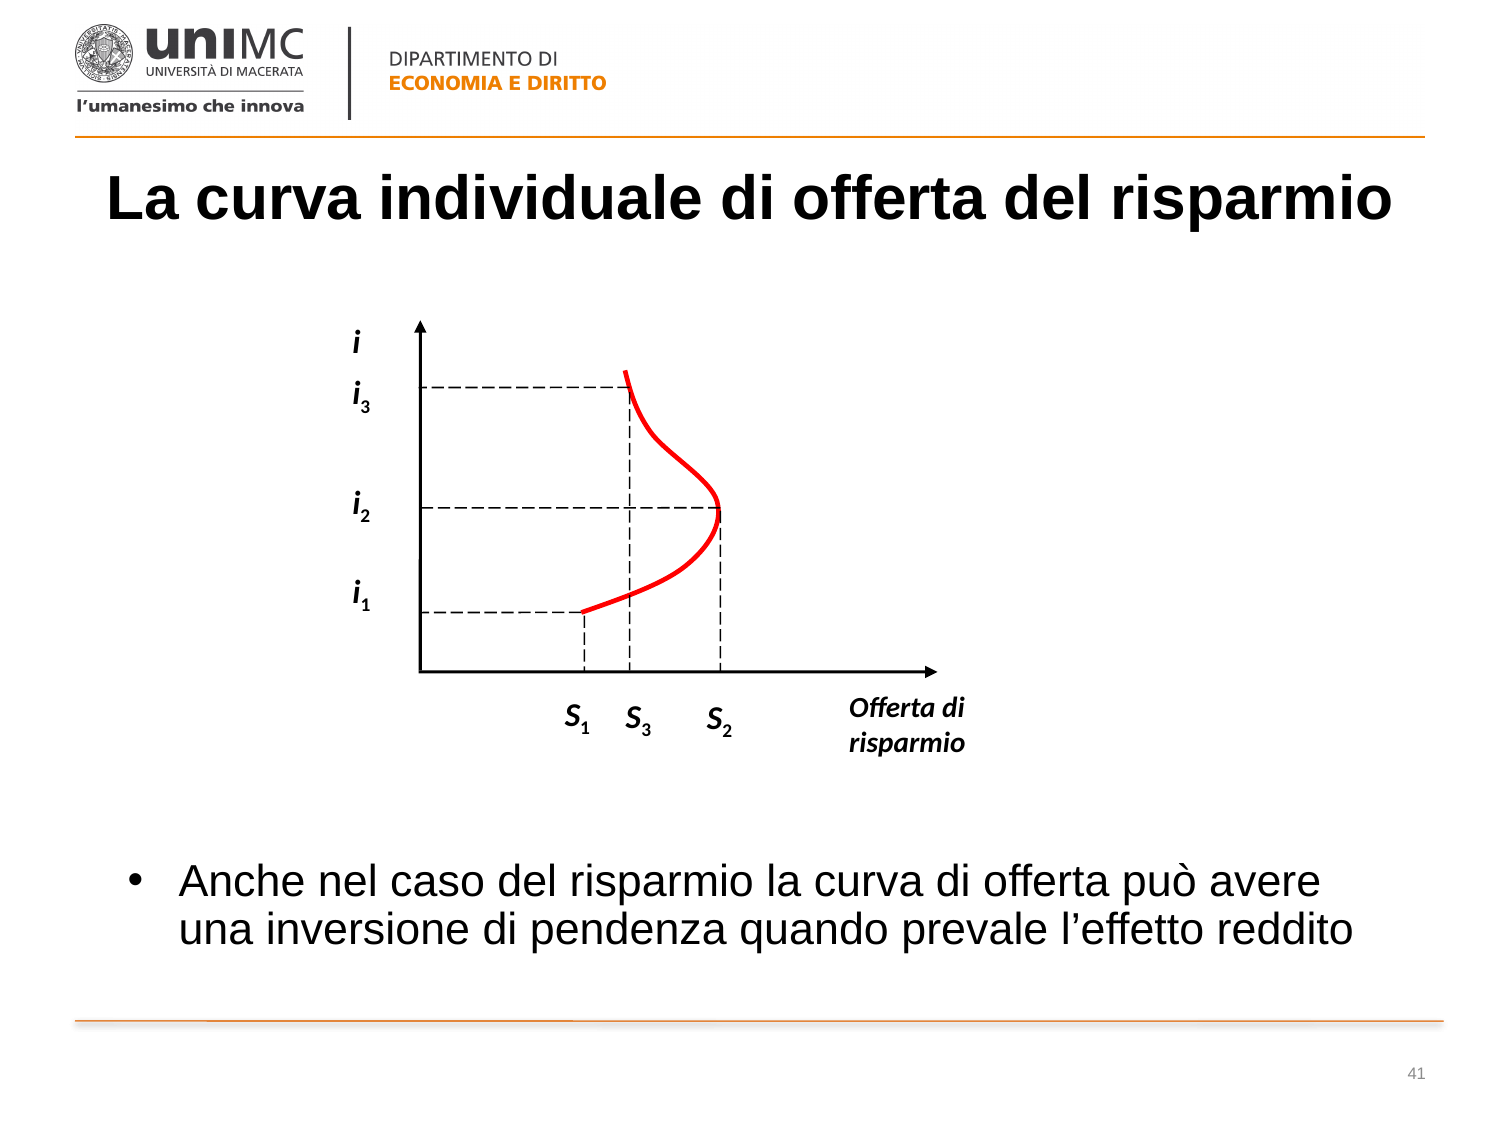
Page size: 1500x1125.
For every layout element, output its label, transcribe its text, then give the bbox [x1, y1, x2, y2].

slide_number 41 [1091, 1042, 1442, 1103]
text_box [337, 312, 1007, 769]
picture [75, 24, 1425, 138]
title La curva individuale di offerta del risparmio [75, 149, 1425, 241]
list Anche nel caso del risparmio la curva di offerta può avere una inversione di pendenza quando prevale l’effetto reddito [112, 849, 1388, 1000]
